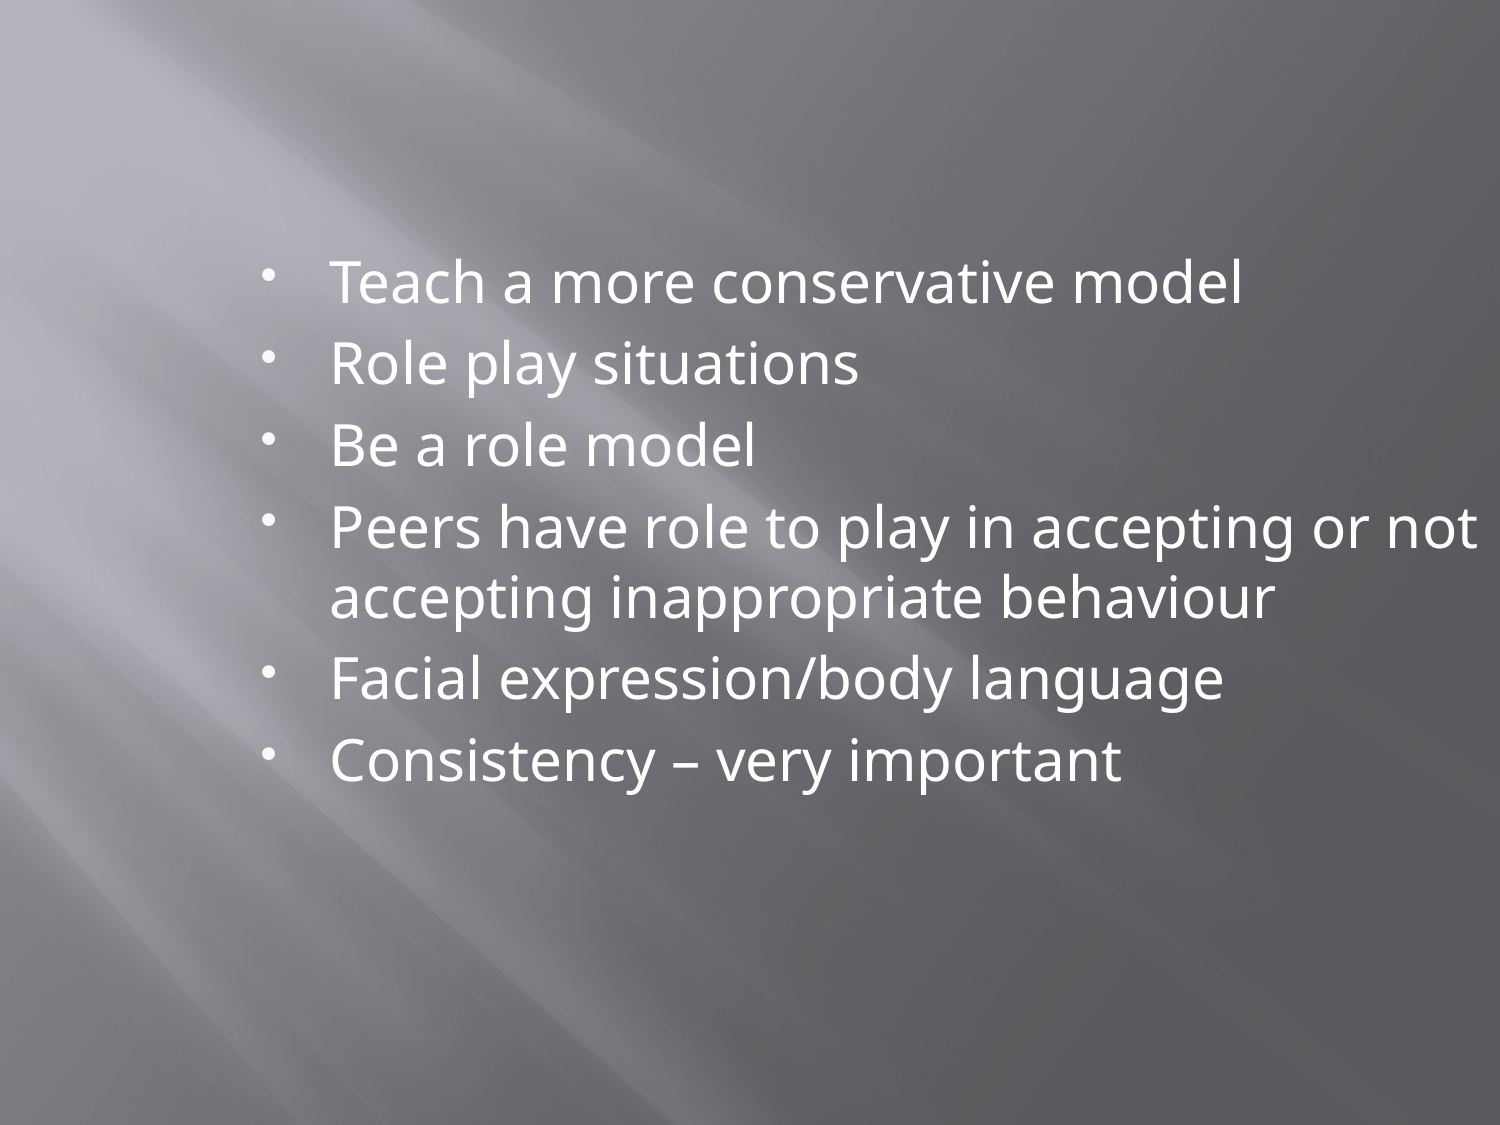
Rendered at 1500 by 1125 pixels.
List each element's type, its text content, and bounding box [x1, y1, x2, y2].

list Teach a more conservative model Role play situations Be a role model Peers have role to play in accepting or not accepting inappropriate behaviour Facial expression/body language Consistency – very important [225, 237, 1500, 988]
